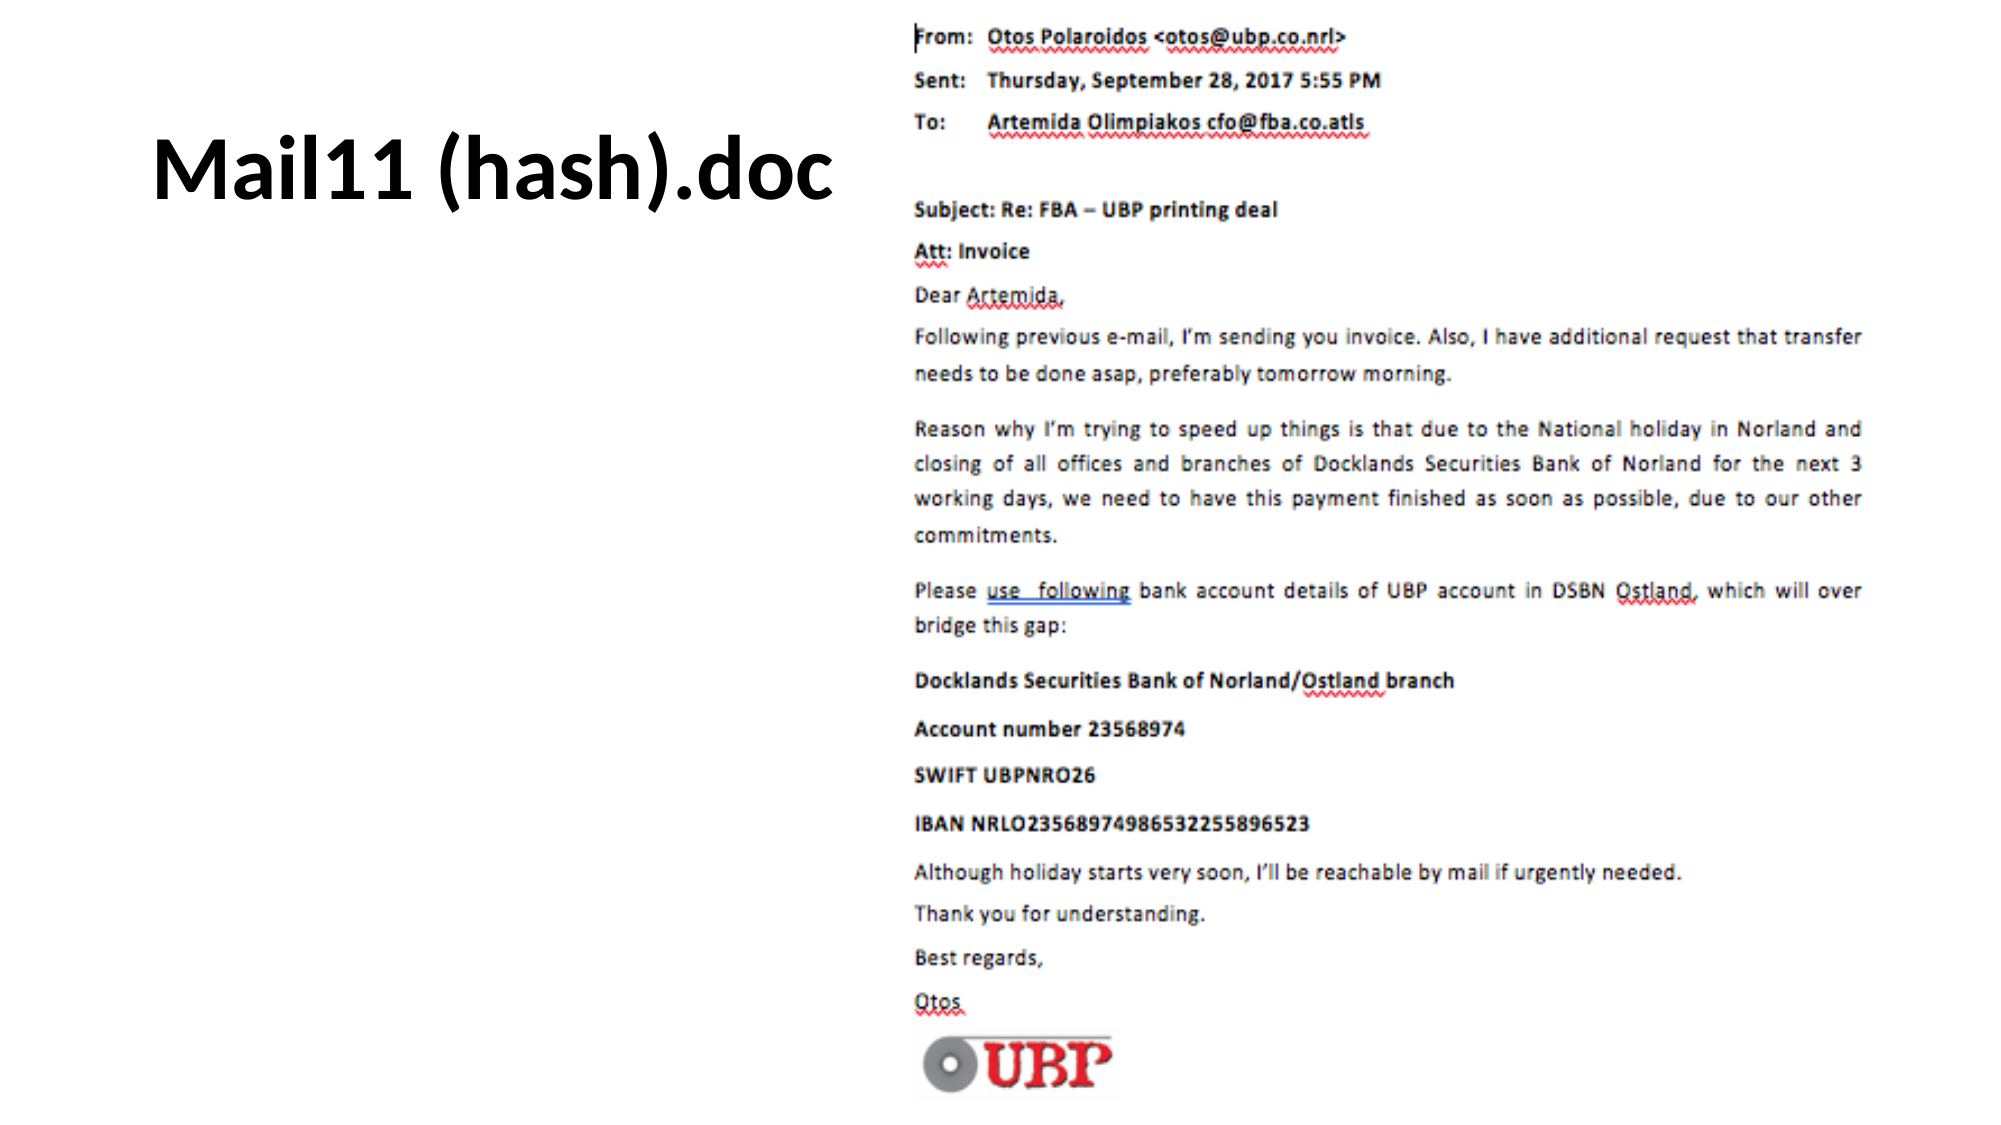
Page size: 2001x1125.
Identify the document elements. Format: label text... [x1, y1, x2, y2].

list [886, 3, 1896, 1125]
text_box Mail11 (hash).doc [136, 100, 850, 226]
